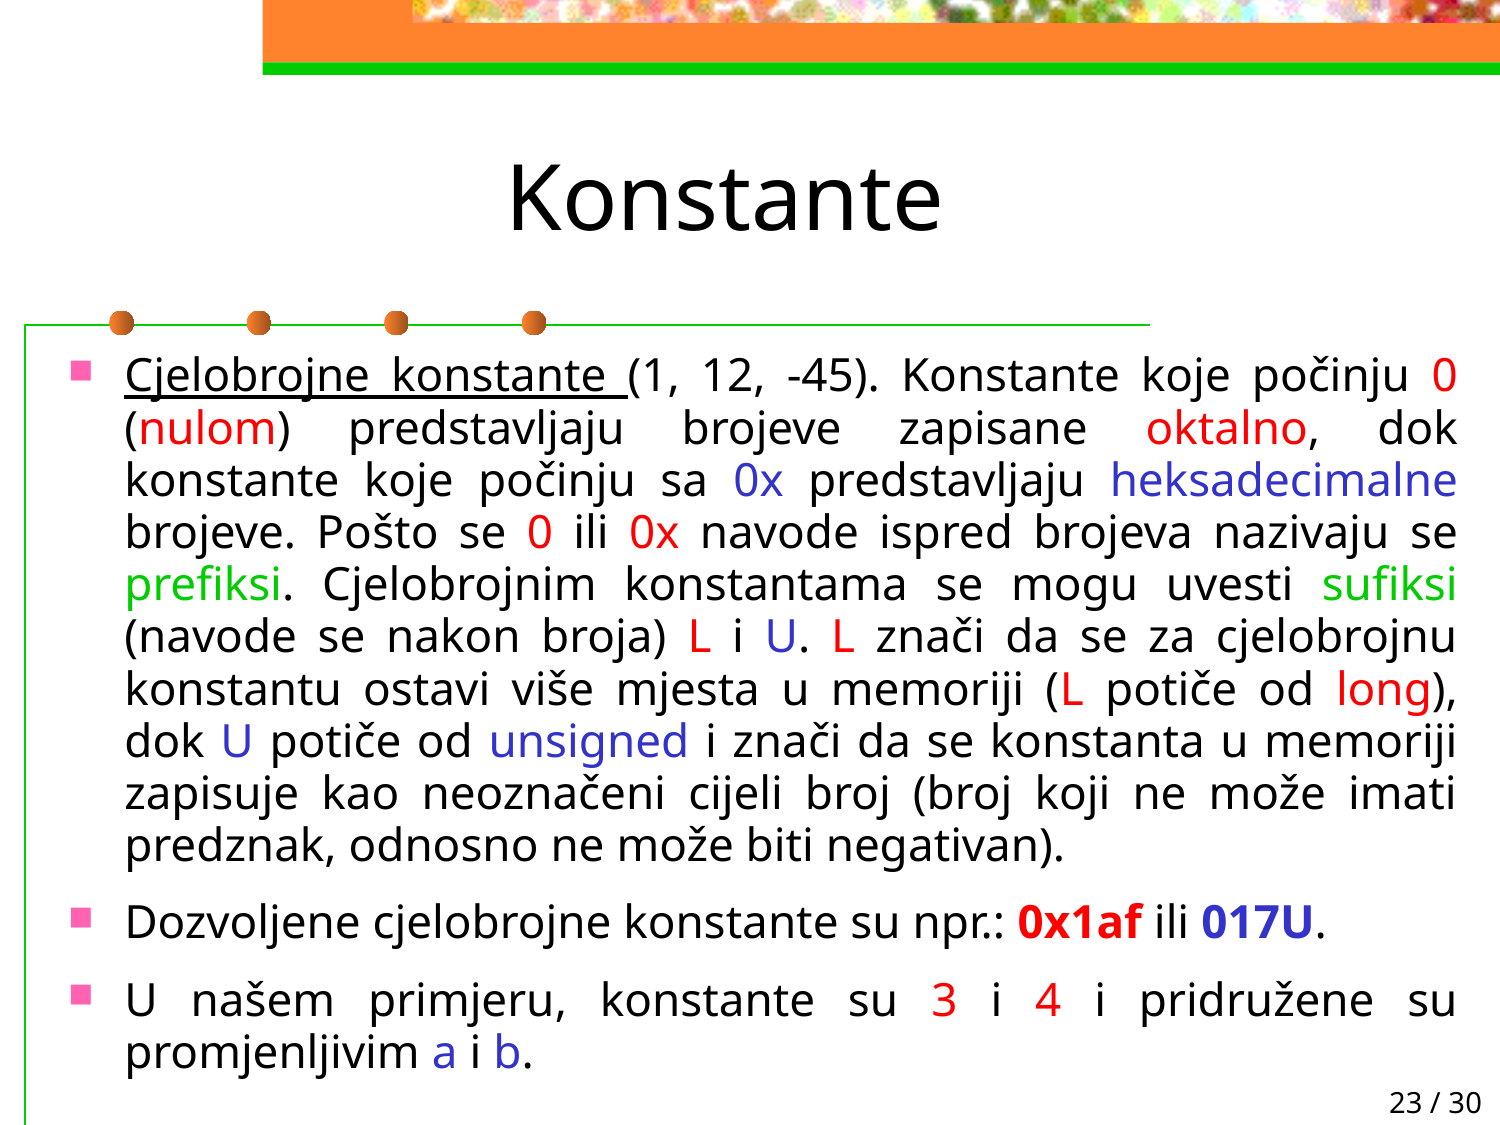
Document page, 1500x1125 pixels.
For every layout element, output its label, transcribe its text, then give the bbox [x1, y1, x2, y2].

picture [412, 0, 1500, 23]
list Cjelobrojne konstante (1, 12, -45). Konstante koje počinju 0 (nulom) predstavljaju brojeve zapisane oktalno, dok konstante koje počinju sa 0x predstavljaju heksadecimalne brojeve. Pošto se 0 ili 0x navode ispred brojeva nazivaju se prefiksi. Cjelobrojnim konstantama se mogu uvesti sufiksi (navode se nakon broja) L i U. L znači da se za cjelobrojnu konstantu ostavi više mjesta u memoriji (L potiče od long), dok U potiče od unsigned i znači da se konstanta u memoriji zapisuje kao neoznačeni cijeli broj (broj koji ne može imati predznak, odnosno ne može biti negativan). Dozvoljene cjelobrojne konstante su npr.: 0x1af ili 017U. U našem primjeru, konstante su 3 i 4 i pridružene su promjenljivim a i b. [53, 342, 1473, 1118]
title Konstante [87, 99, 1363, 288]
text_box 23 / 30 [1364, 1079, 1498, 1125]
